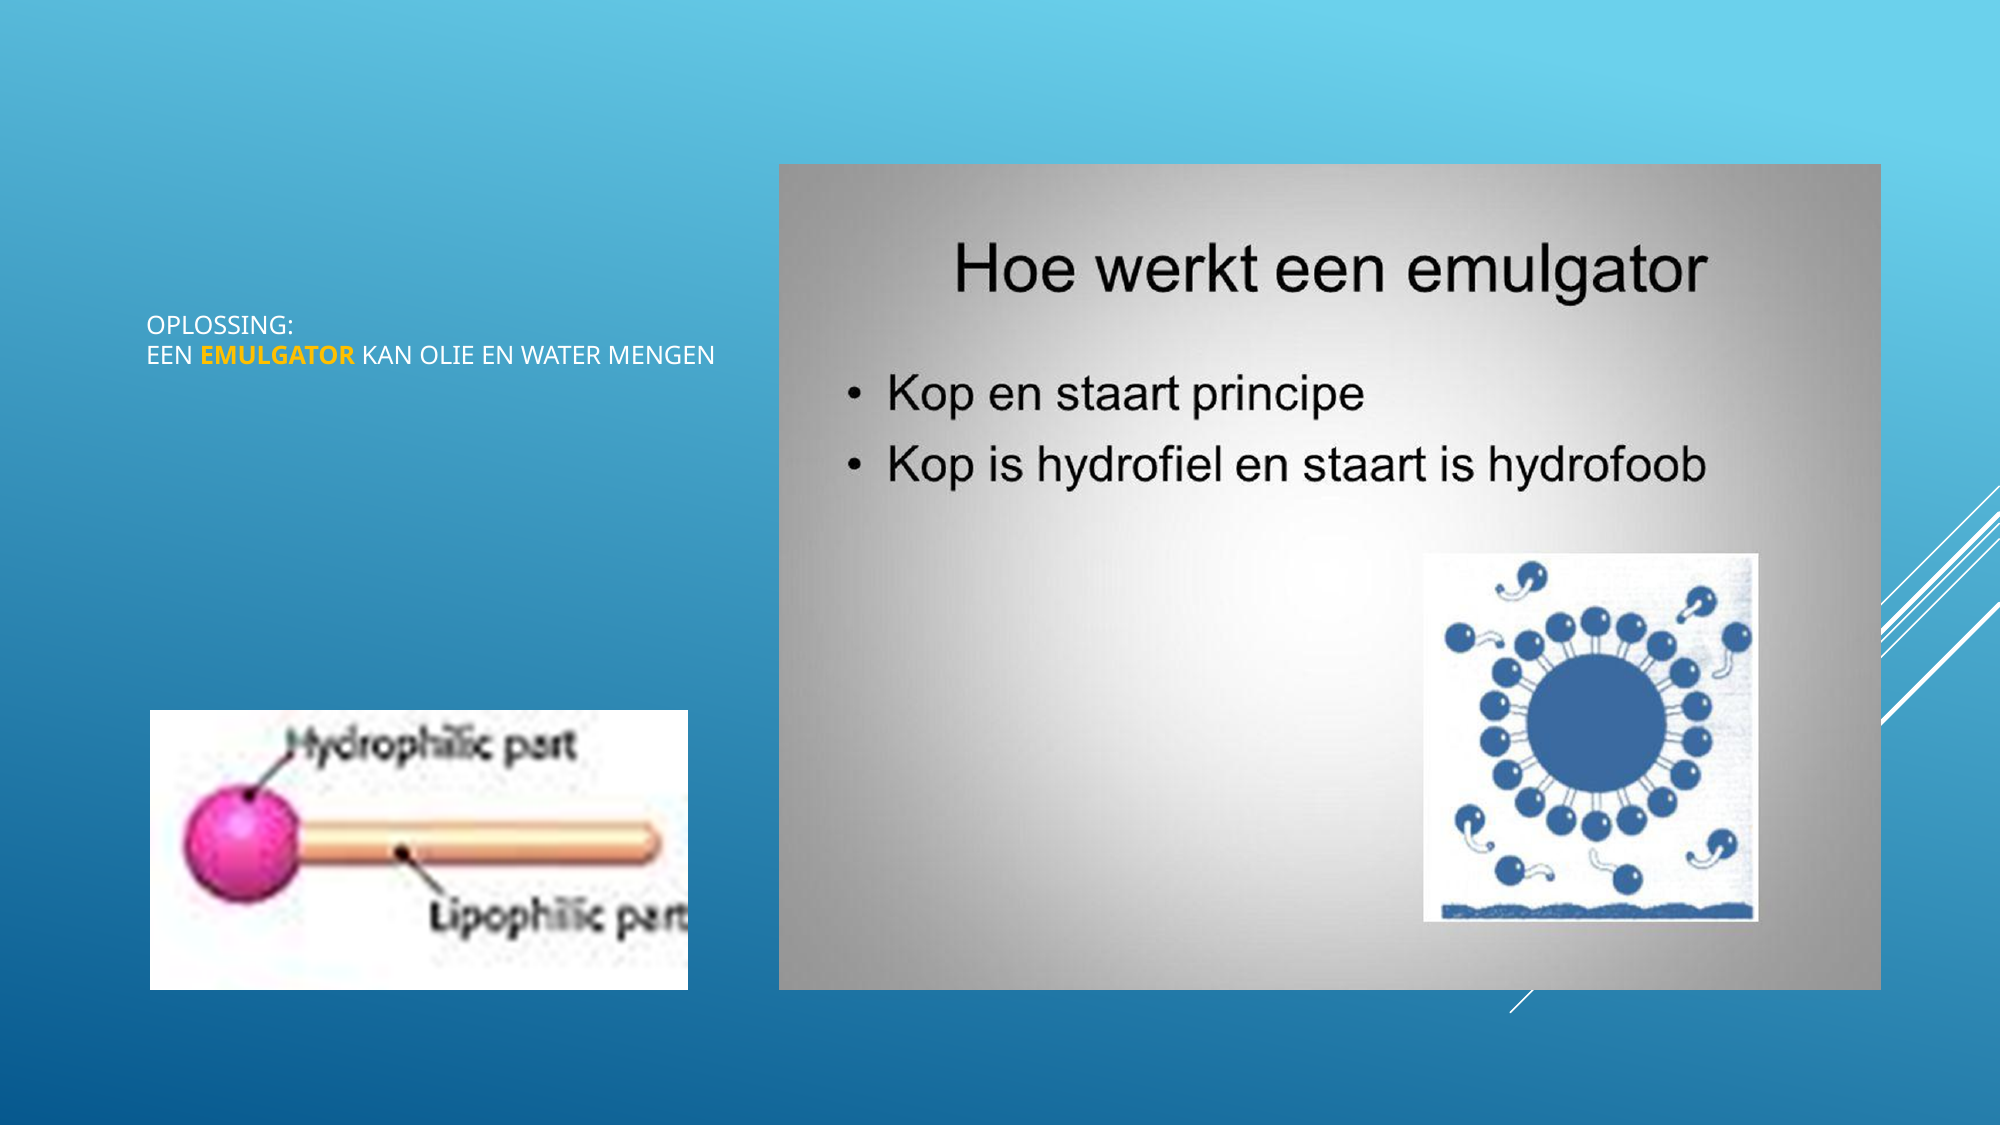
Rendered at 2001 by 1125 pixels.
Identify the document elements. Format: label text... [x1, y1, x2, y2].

title Oplossing: Een emulgator kan olie en water mengen [130, 300, 779, 378]
picture [779, 164, 1881, 990]
picture [150, 710, 689, 991]
